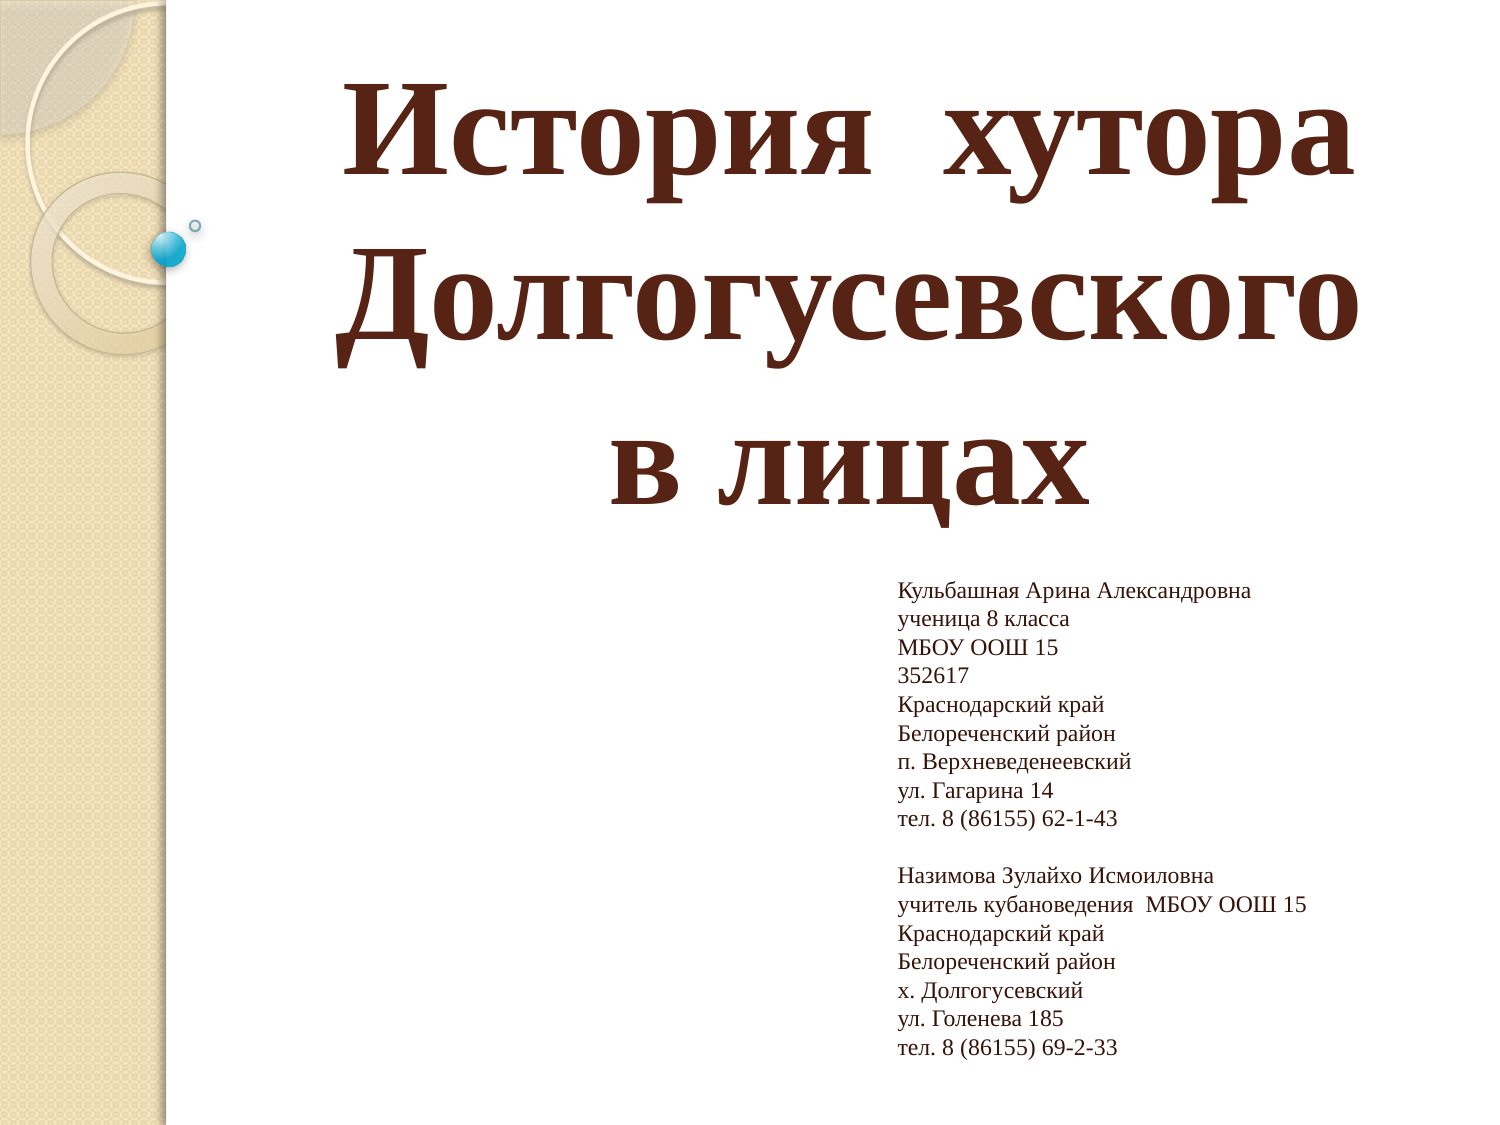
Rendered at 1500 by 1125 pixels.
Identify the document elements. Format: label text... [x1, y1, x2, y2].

subtitle Кульбашная Арина Александровна ученица 8 класса МБОУ ООШ 15 352617 Краснодарский край Белореченский район п. Верхневеденеевский ул. Гагарина 14 тел. 8 (86155) 62-1-43 Назимова Зулайхо Исмоиловна учитель кубановедения МБОУ ООШ 15 Краснодарский край Белореченский район х. Долгогусевский ул. Голенева 185 тел. 8 (86155) 69-2-33 [878, 573, 1454, 1079]
title История хутора Долгогусевского в лицах [281, 70, 1418, 540]
